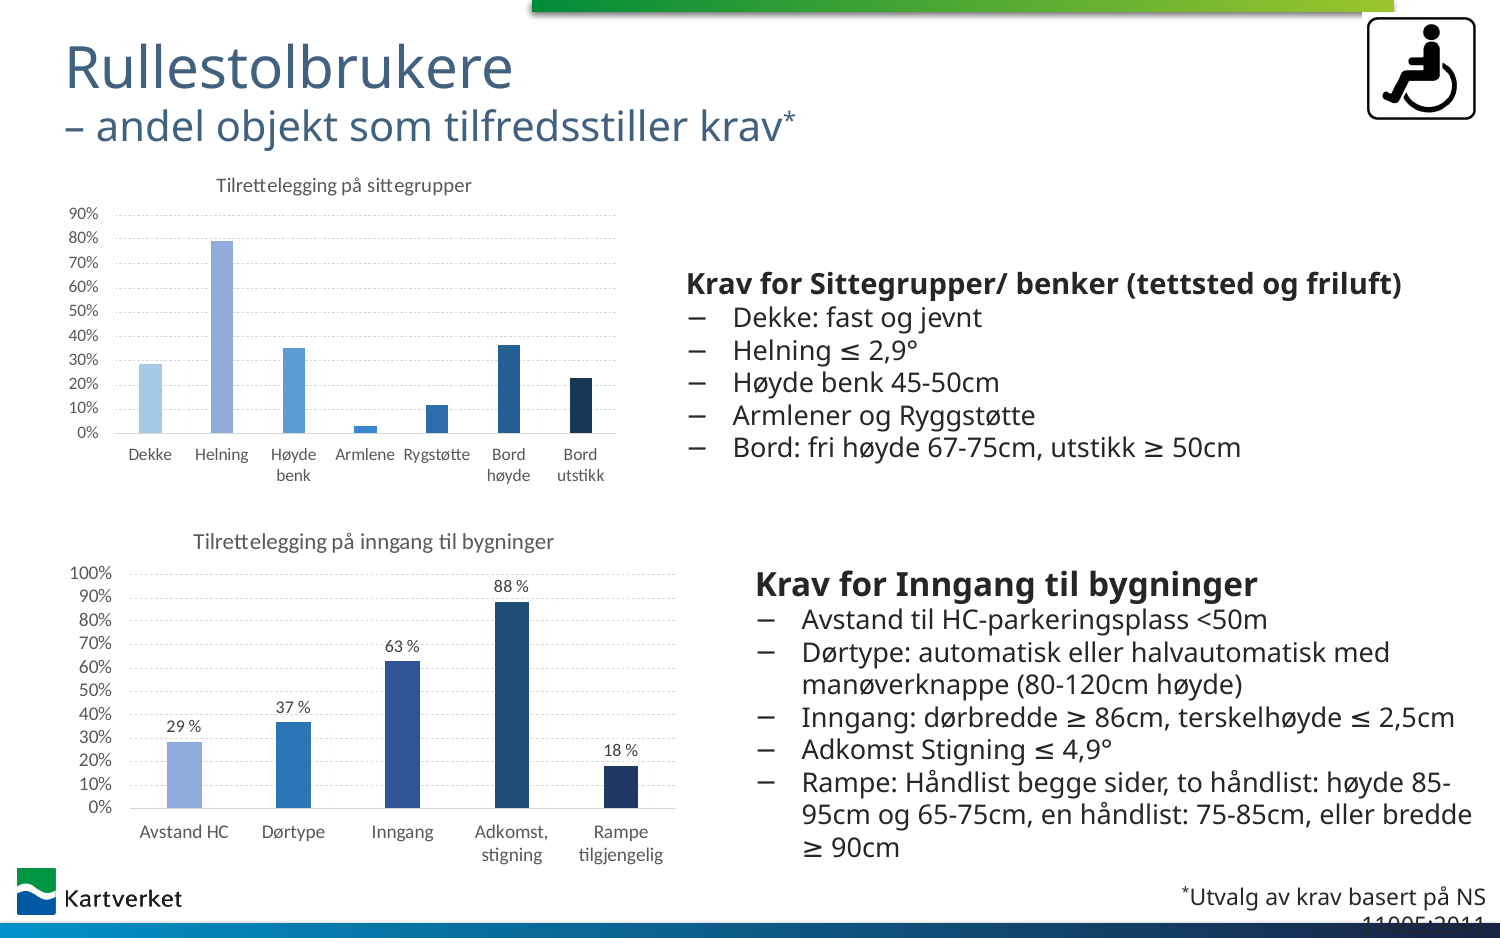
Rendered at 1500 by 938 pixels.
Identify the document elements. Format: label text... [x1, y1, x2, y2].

text_box Krav for Sittegrupper/ benker (tettsted og friluft) Dekke: fast og jevnt Helning ≤ 2,9° Høyde benk 45-50cm Armlener og Ryggstøtte Bord: fri høyde 67-75cm, utstikk ≥ 50cm [670, 258, 1418, 471]
picture [1362, 12, 1481, 126]
picture [62, 520, 687, 874]
text_box *Utvalg av krav basert på NS 11005:2011 [1068, 873, 1500, 938]
text_box Krav for Inngang til bygninger Avstand til HC-parkeringsplass <50m Dørtype: automatisk eller halvautomatisk med manøverknappe (80-120cm høyde) Inngang: dørbredde ≥ 86cm, terskelhøyde ≤ 2,5cm Adkomst Stigning ≤ 4,9° Rampe: Håndlist begge sider, to håndlist: høyde 85-95cm og 65-75cm, en håndlist: 75-85cm, eller bredde ≥ 90cm [740, 555, 1491, 870]
text_box Rullestolbrukere – andel objekt som tilfredsstiller krav* [49, 25, 1431, 158]
picture [62, 166, 626, 492]
